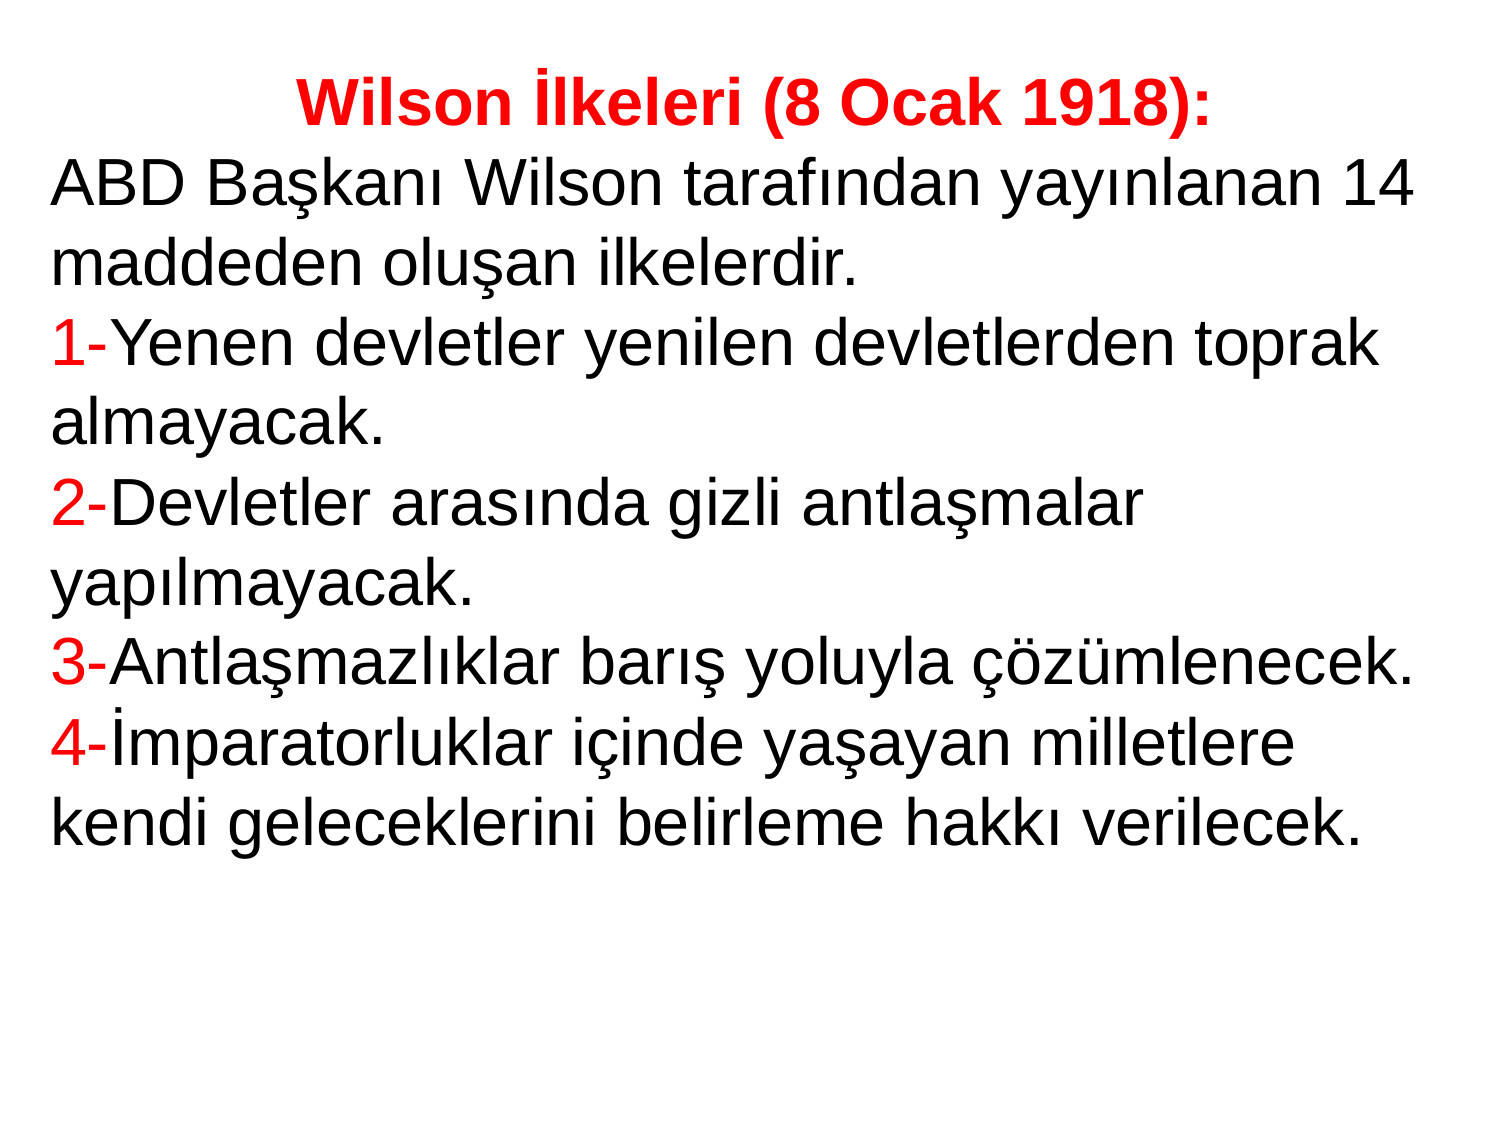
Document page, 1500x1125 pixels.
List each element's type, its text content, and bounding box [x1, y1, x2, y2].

text_box Wilson İlkeleri (8 Ocak 1918): ABD Başkanı Wilson tarafından yayınlanan 14 maddeden oluşan ilkelerdir. 1-Yenen devletler yenilen devletlerden toprak almayacak. 2-Devletler arasında gizli antlaşmalar yapılmayacak. 3-Antlaşmazlıklar barış yoluyla çözümlenecek. 4-İmparatorluklar içinde yaşayan milletlere kendi geleceklerini belirleme hakkı verilecek. [35, 51, 1477, 866]
